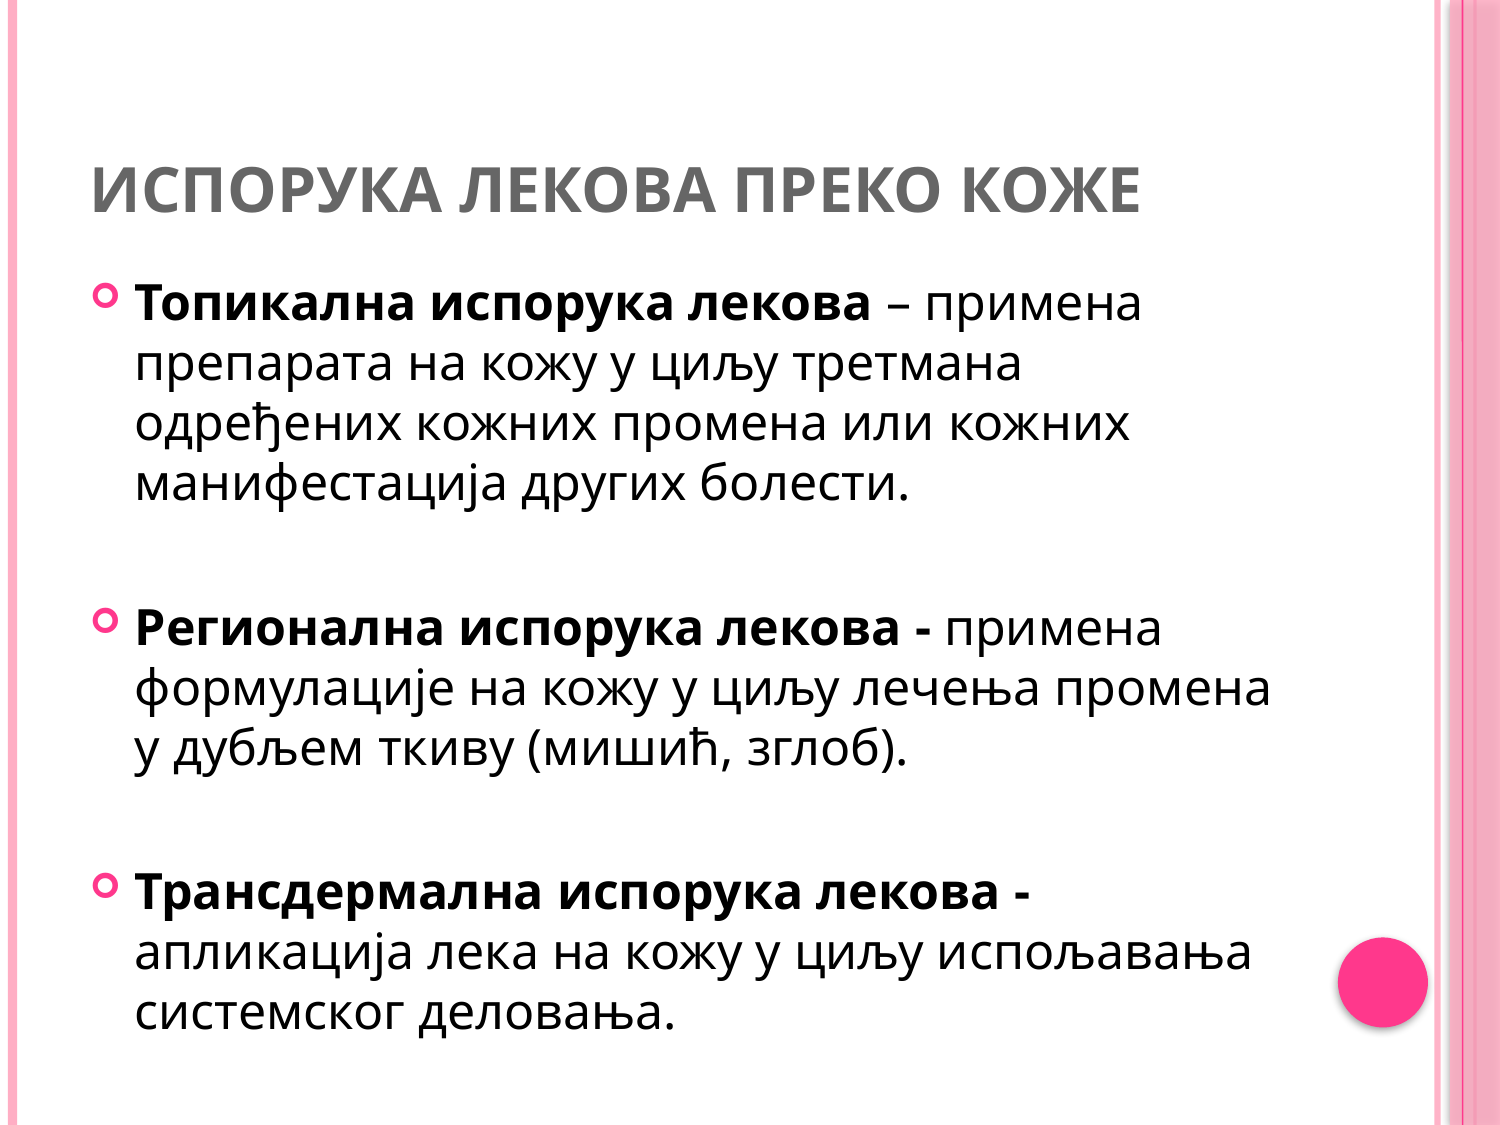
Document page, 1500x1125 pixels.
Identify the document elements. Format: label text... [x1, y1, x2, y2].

list Топикална испорука лекова – применa препарата на кожу у циљу третмана одређених кожних промена или кожних манифестација других болести. Регионална испорука лекова - примена формулације на кожу у циљу лечења промена у дубљем ткиву (мишић, зглоб). Трансдермалнa испорука лекова - апликација лека на кожу у циљу испољавања системског деловања. [75, 262, 1300, 1062]
title Испорука лекова преко коже [75, 45, 1300, 233]
